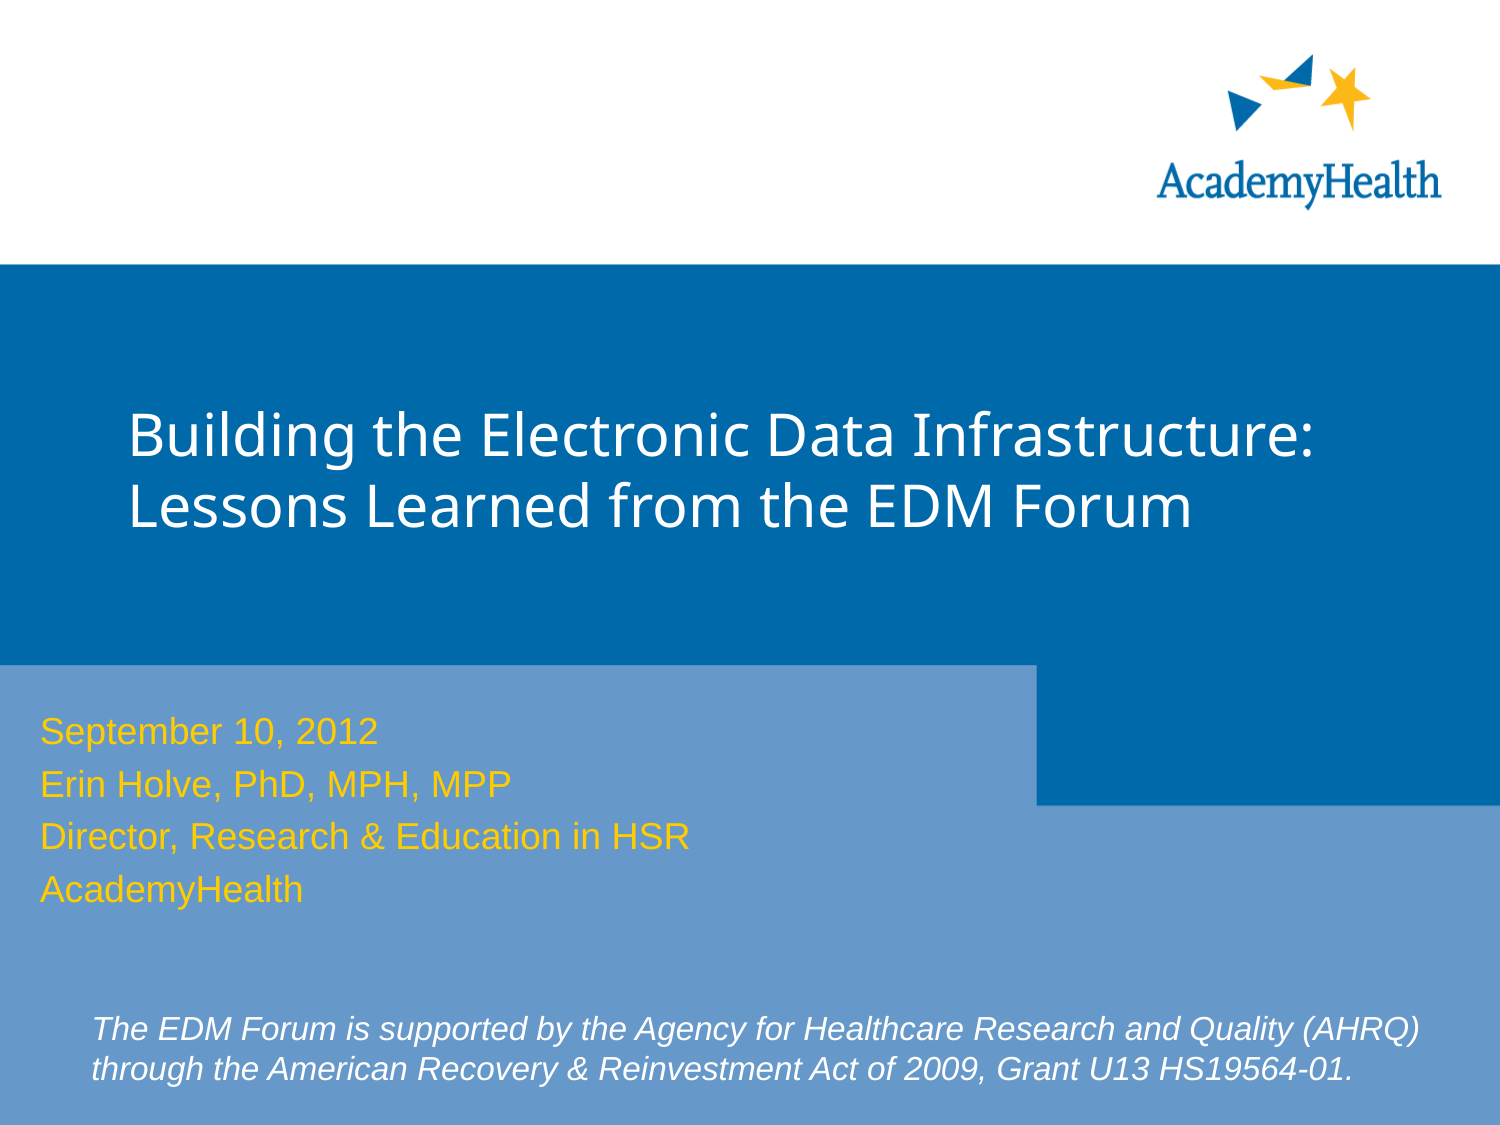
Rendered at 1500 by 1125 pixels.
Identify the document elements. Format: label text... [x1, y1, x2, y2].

title Building the Electronic Data Infrastructure: Lessons Learned from the EDM Forum [112, 374, 1388, 563]
text_box September 10, 2012 Erin Holve, PhD, MPH, MPP Director, Research & Education in HSR AcademyHealth [24, 699, 1125, 1000]
picture [0, 0, 1500, 1125]
text_box The EDM Forum is supported by the Agency for Healthcare Research and Quality (AHRQ) through the American Recovery & Reinvestment Act of 2009, Grant U13 HS19564-01. [76, 999, 1452, 1095]
